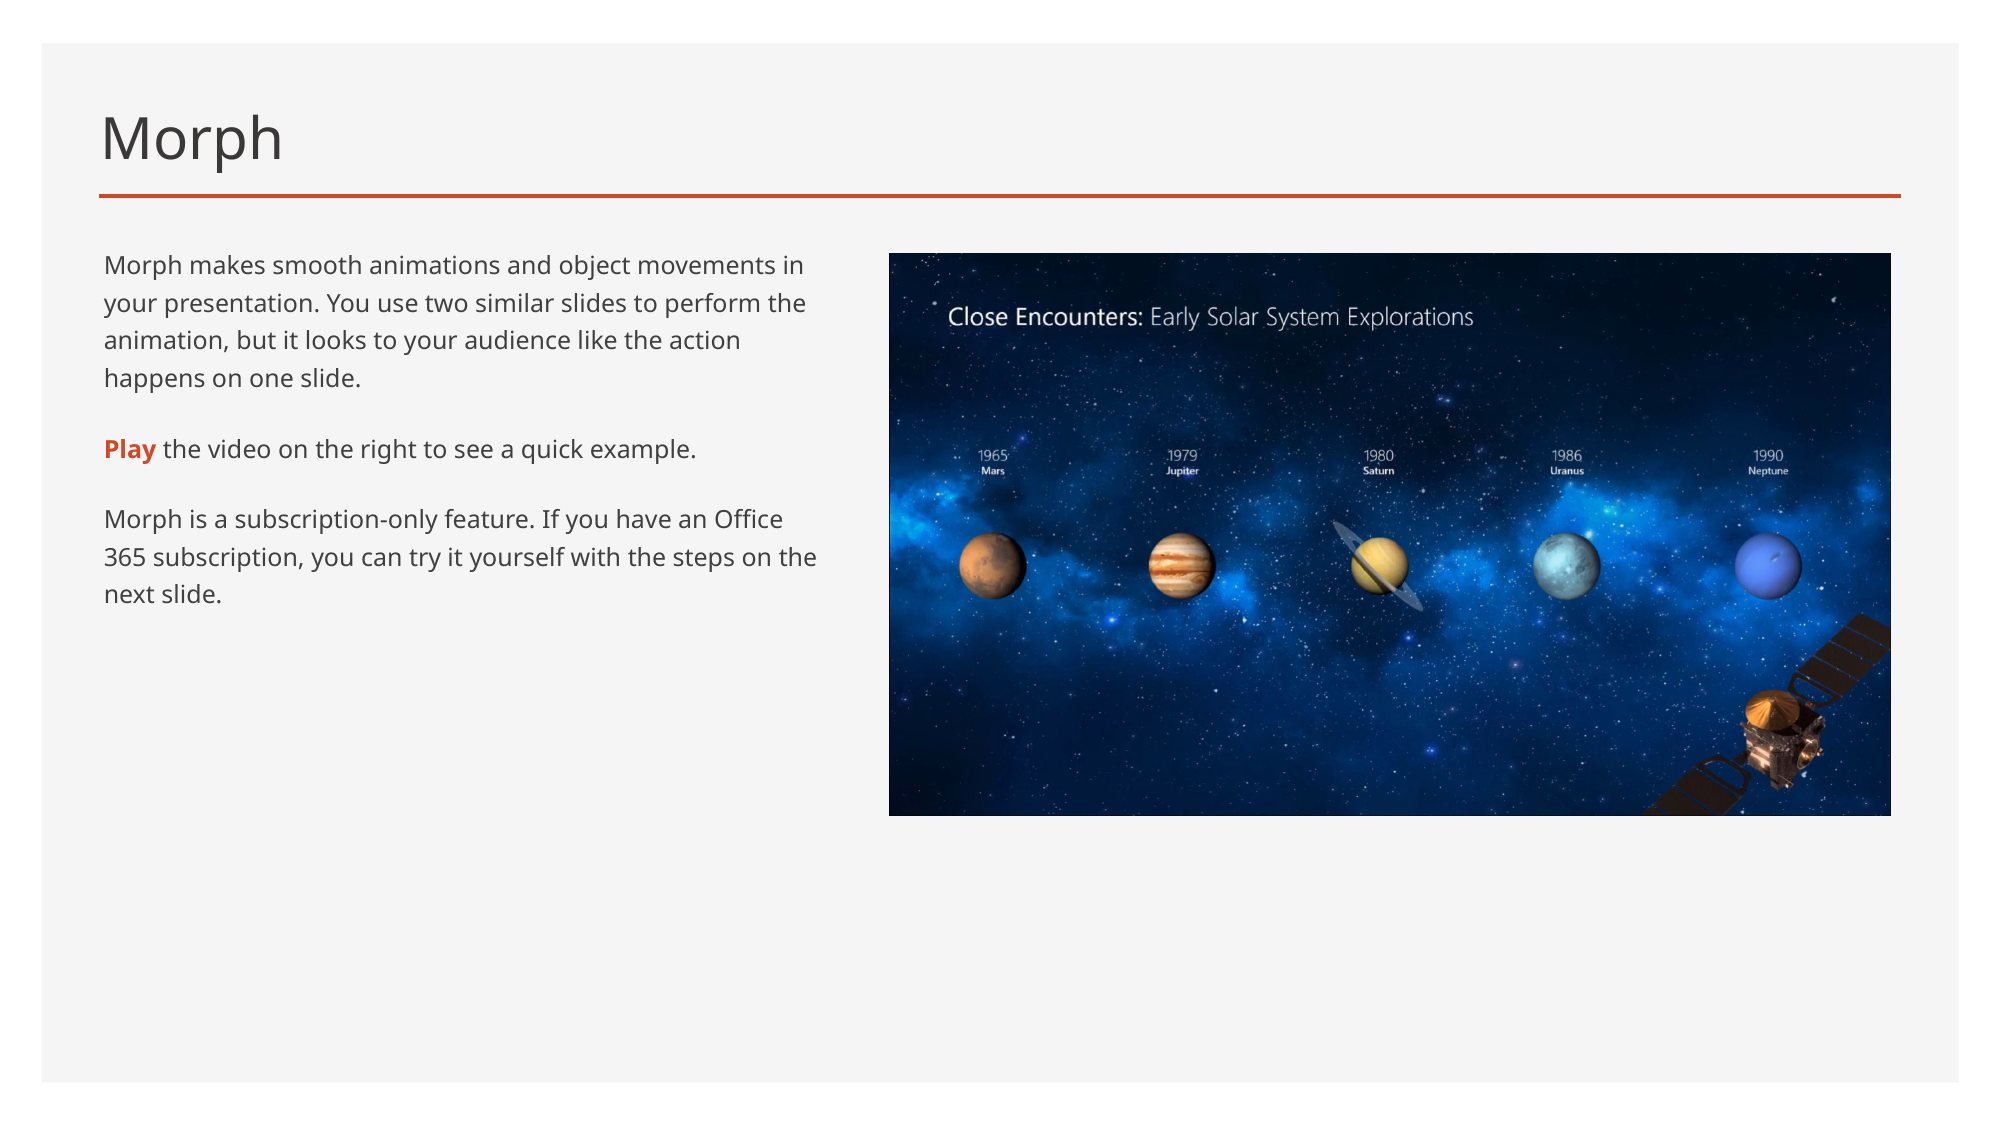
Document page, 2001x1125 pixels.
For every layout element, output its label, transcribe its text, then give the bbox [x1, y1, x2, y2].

list Morph makes smooth animations and object movements in your presentation. You use two similar slides to perform the animation, but it looks to your audience like the action happens on one slide. Play the video on the right to see a quick example. Morph is a subscription-only feature. If you have an Office 365 subscription, you can try it yourself with the steps on the next slide. [88, 234, 837, 1021]
title Morph [85, 73, 1214, 179]
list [888, 252, 1892, 817]
